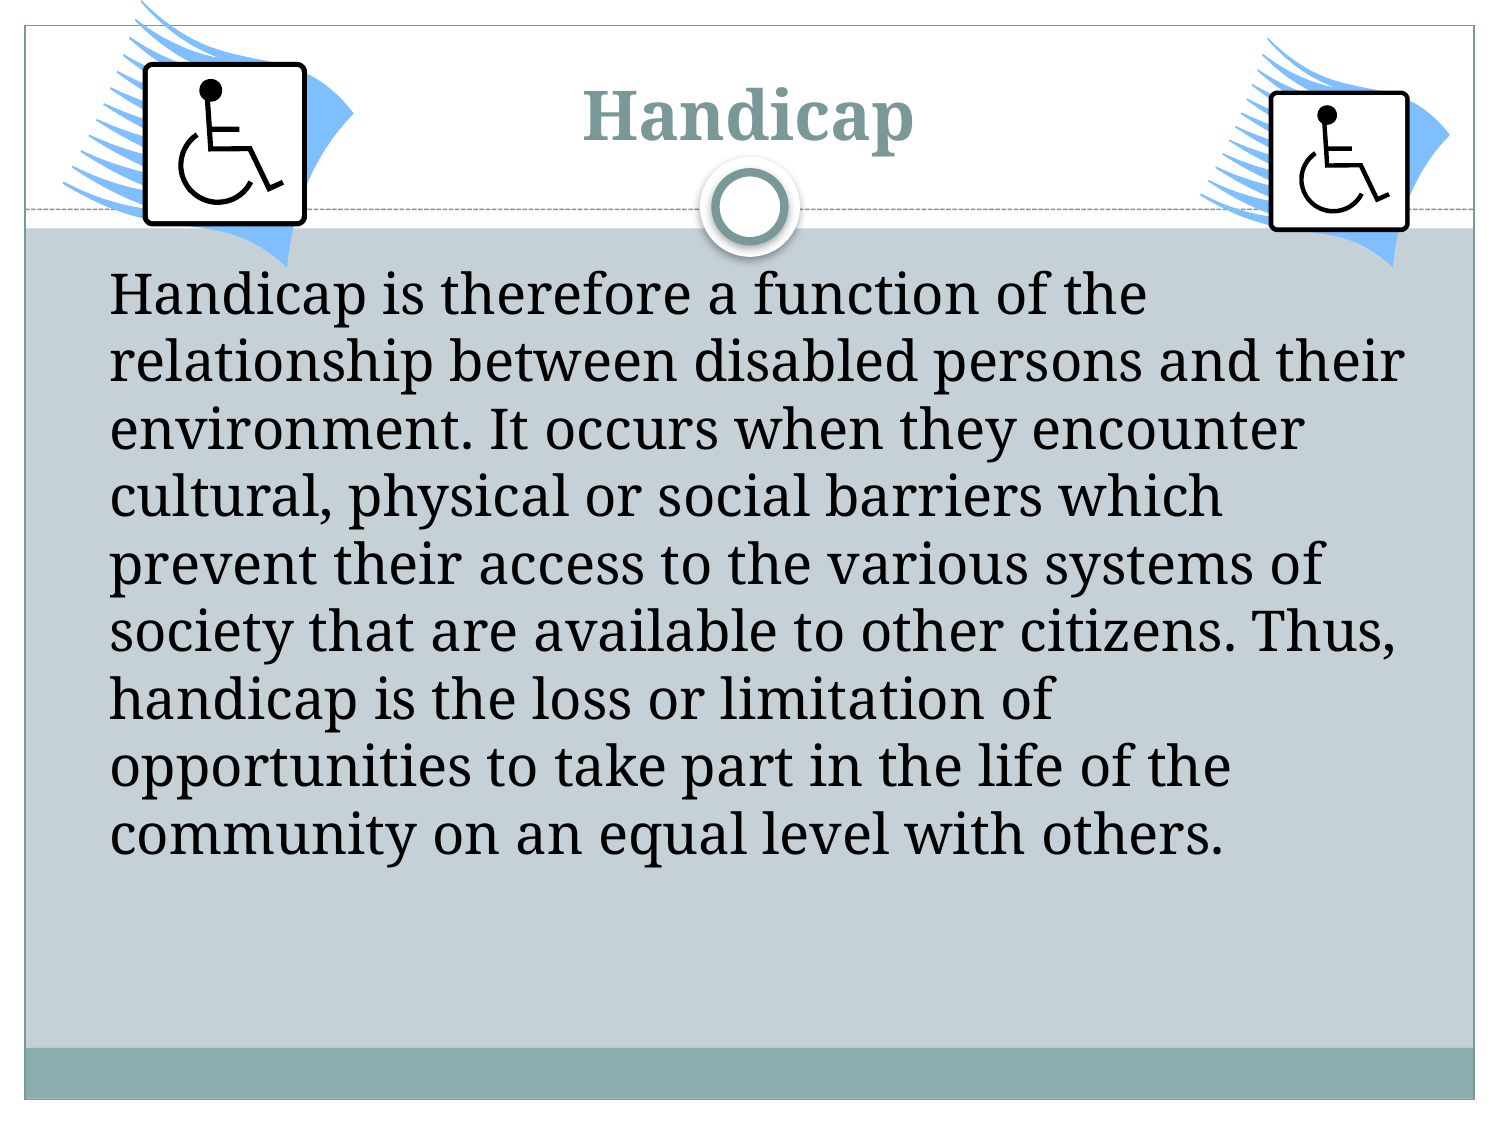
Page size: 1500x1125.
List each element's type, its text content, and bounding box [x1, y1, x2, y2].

picture [62, 0, 355, 268]
list Handicap is therefore a function of the relationship between disabled persons and their environment. It occurs when they encounter cultural, physical or social barriers which prevent their access to the various systems of society that are available to other citizens. Thus, handicap is the loss or limitation of opportunities to take part in the life of the community on an equal level with others. [49, 250, 1445, 1001]
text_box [1199, 37, 1451, 268]
title Handicap [49, 37, 55, 162]
title Handicap [360, 37, 1196, 162]
